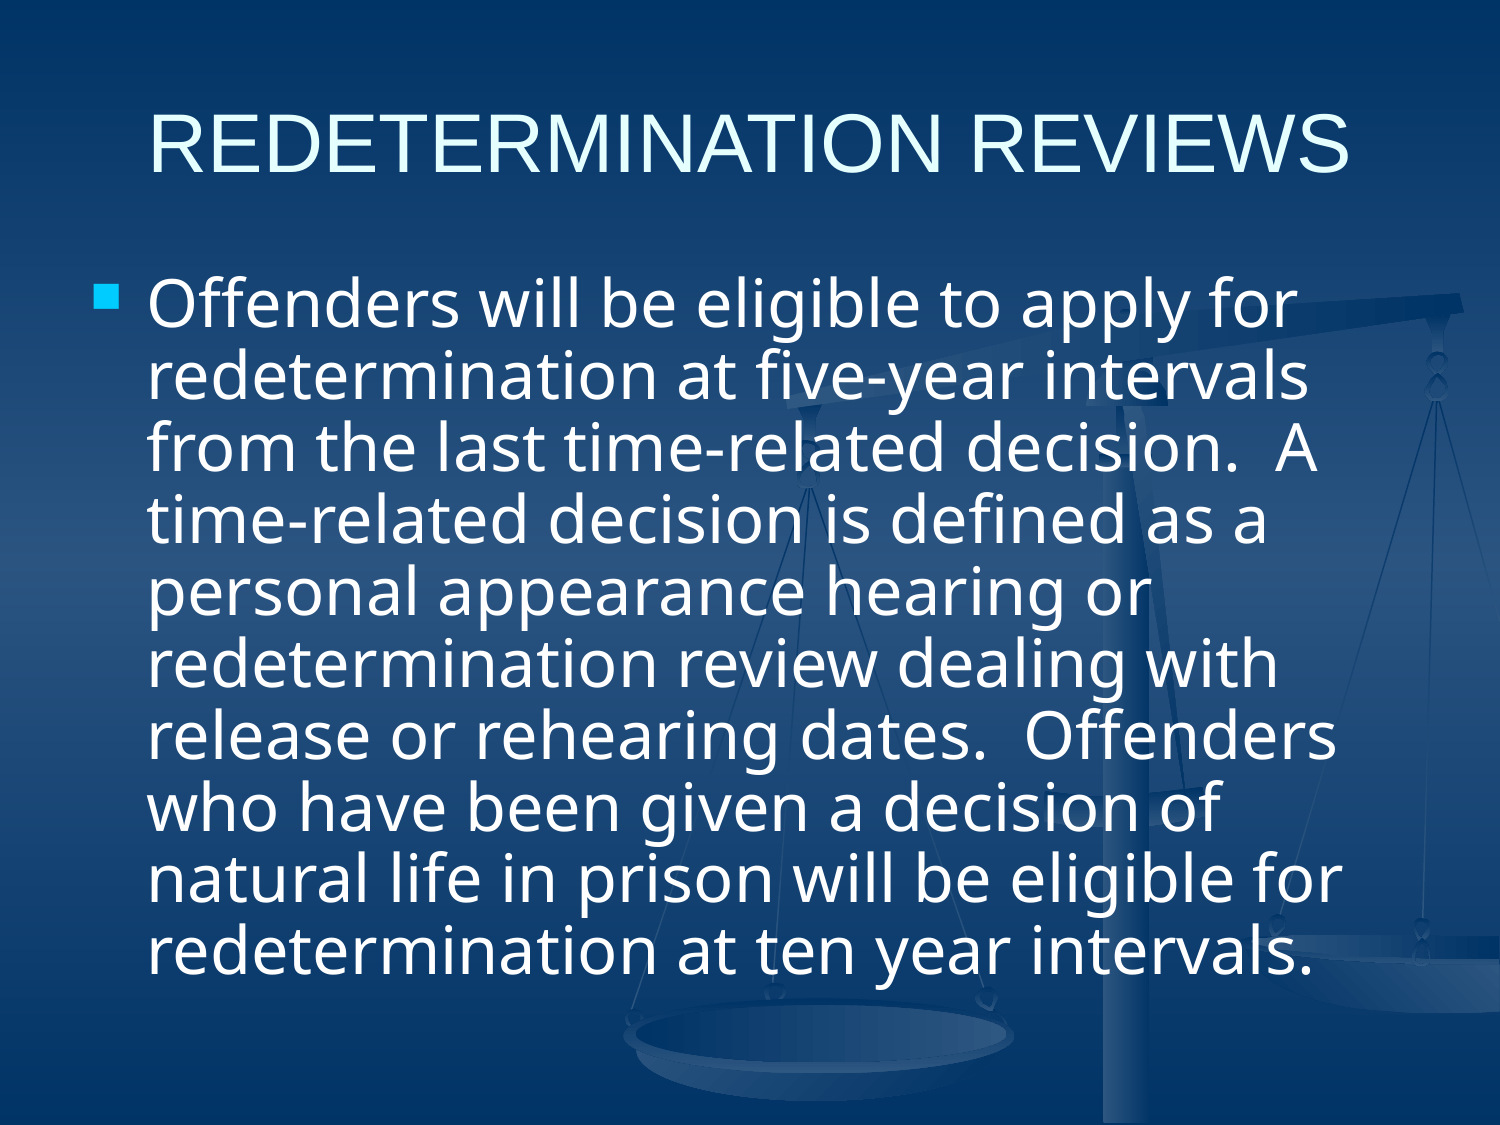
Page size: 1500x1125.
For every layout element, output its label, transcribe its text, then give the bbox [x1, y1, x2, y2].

title REDETERMINATION REVIEWS [74, 45, 1426, 234]
list Offenders will be eligible to apply for redetermination at five-year intervals from the last time-related decision. A time-related decision is defined as a personal appearance hearing or redetermination review dealing with release or rehearing dates. Offenders who have been given a decision of natural life in prison will be eligible for redetermination at ten year intervals. [74, 262, 1426, 1006]
